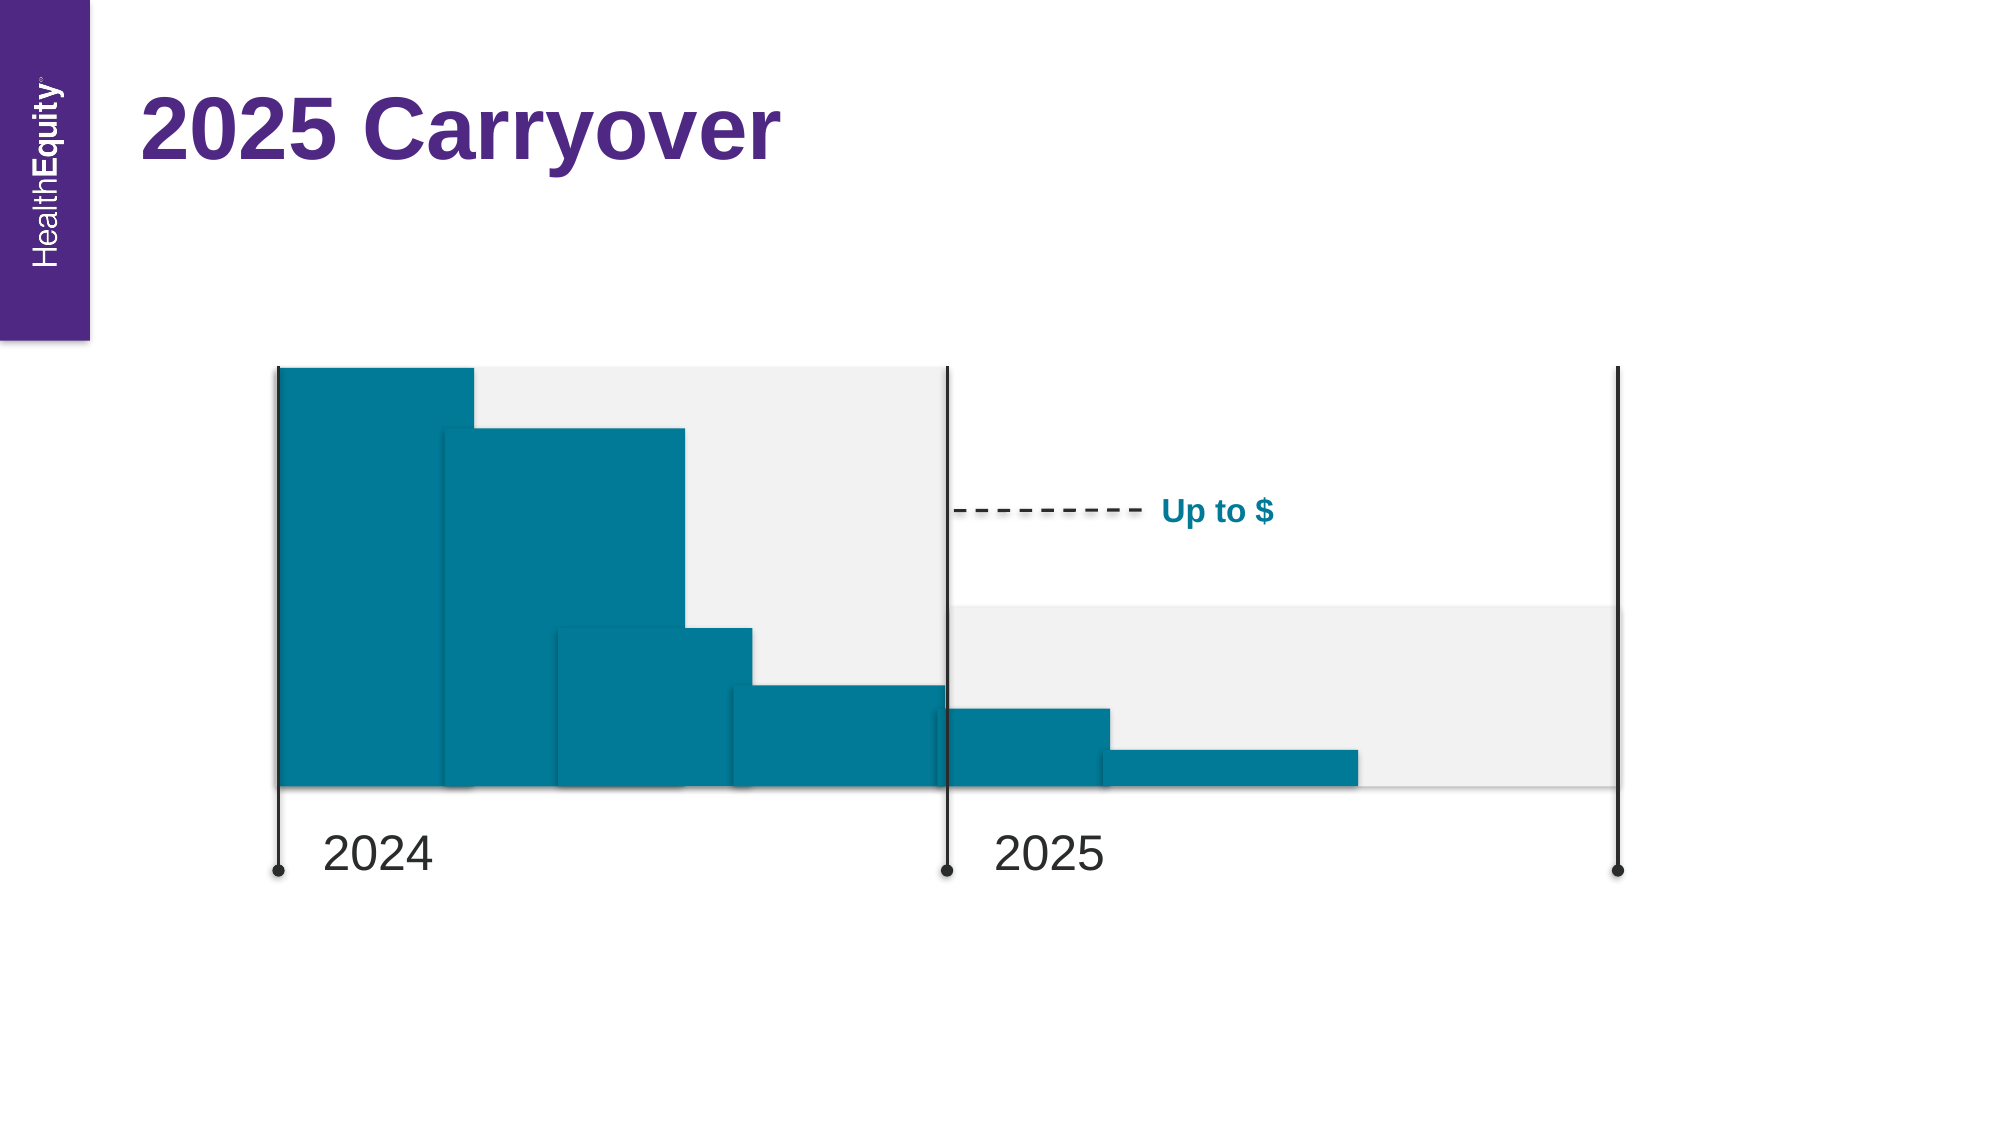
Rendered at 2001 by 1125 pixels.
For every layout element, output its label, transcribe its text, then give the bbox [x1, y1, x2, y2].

picture [33, 78, 64, 266]
title 2025 Carryover [140, 60, 1918, 172]
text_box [275, 365, 1656, 946]
